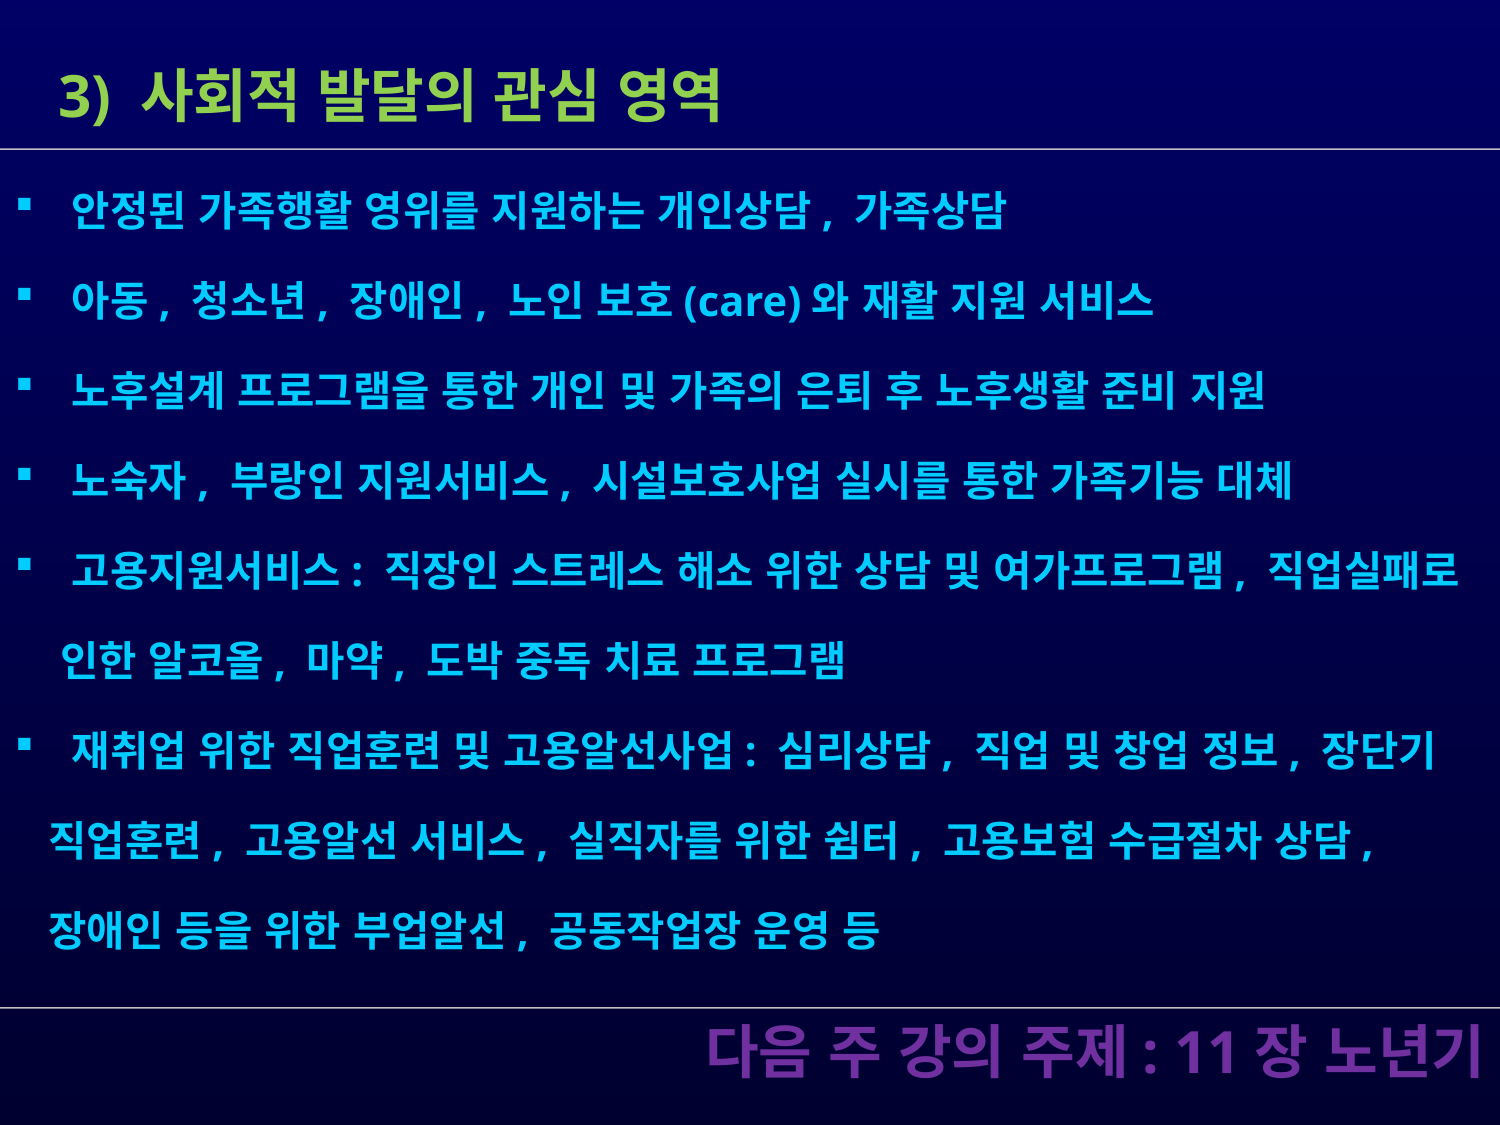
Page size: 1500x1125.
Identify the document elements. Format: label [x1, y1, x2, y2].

text_box [0, 51, 1500, 1094]
